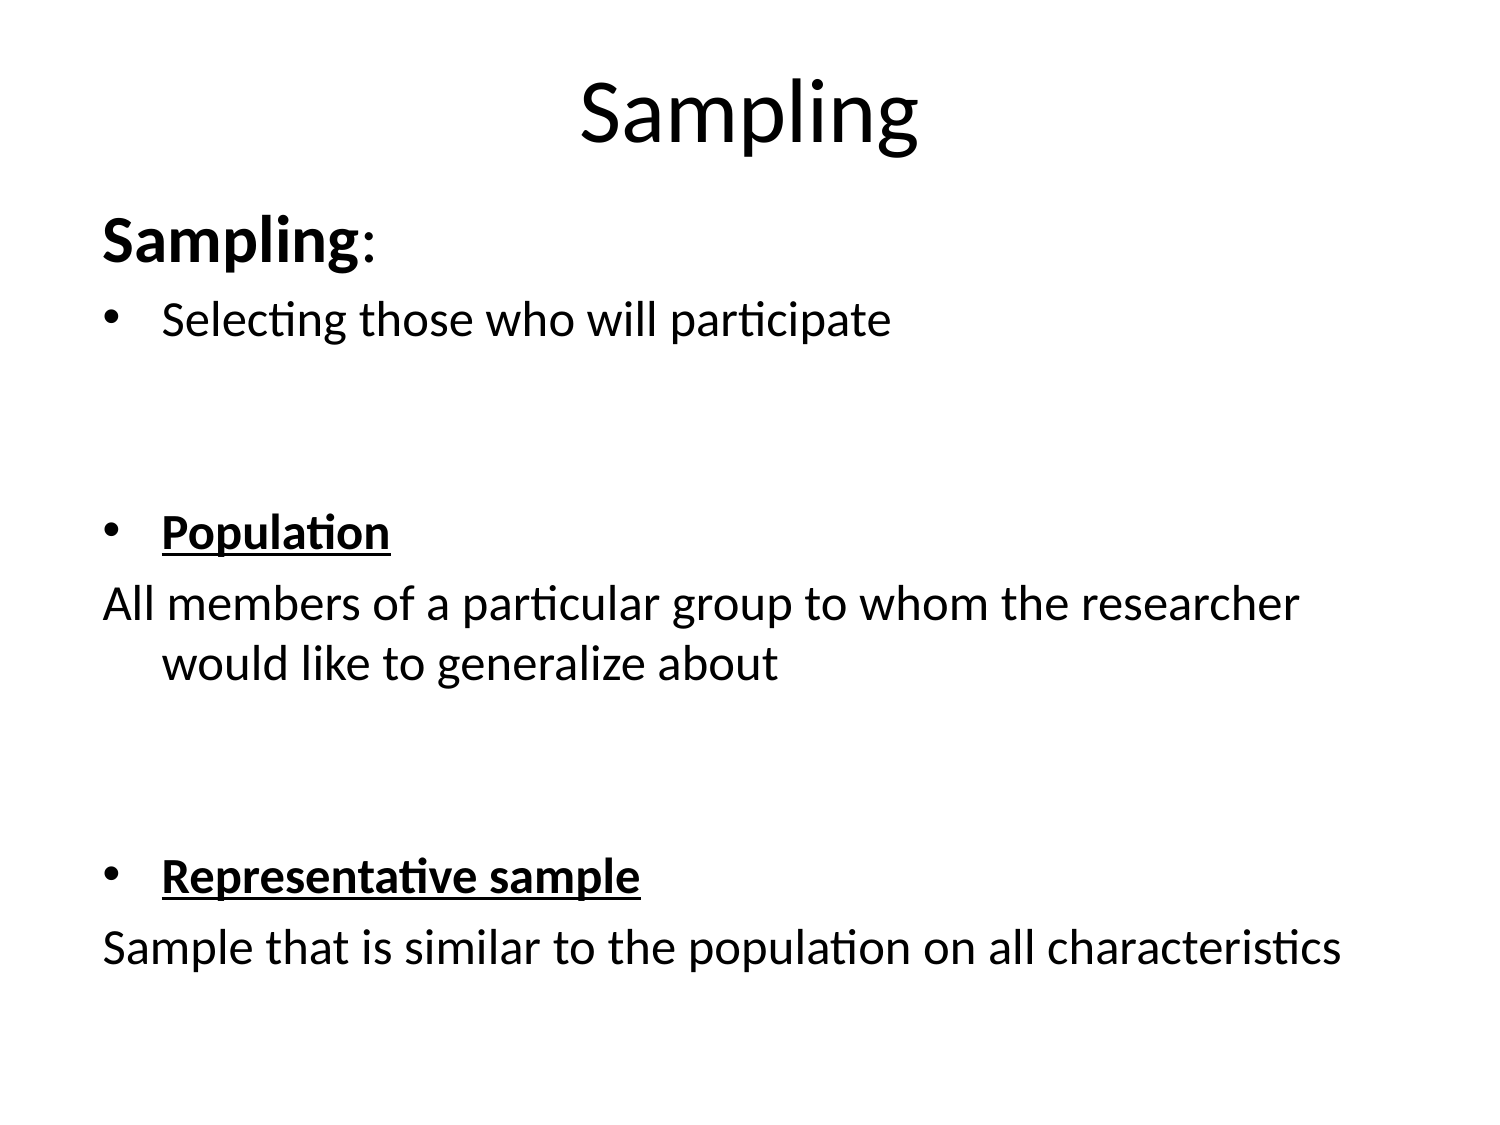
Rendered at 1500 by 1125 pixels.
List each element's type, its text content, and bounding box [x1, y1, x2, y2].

title Sampling [75, 37, 1425, 175]
list Sampling: Selecting those who will participate Population All members of a particular group to whom the researcher would like to generalize about Representative sample Sample that is similar to the population on all characteristics [87, 187, 1425, 1005]
